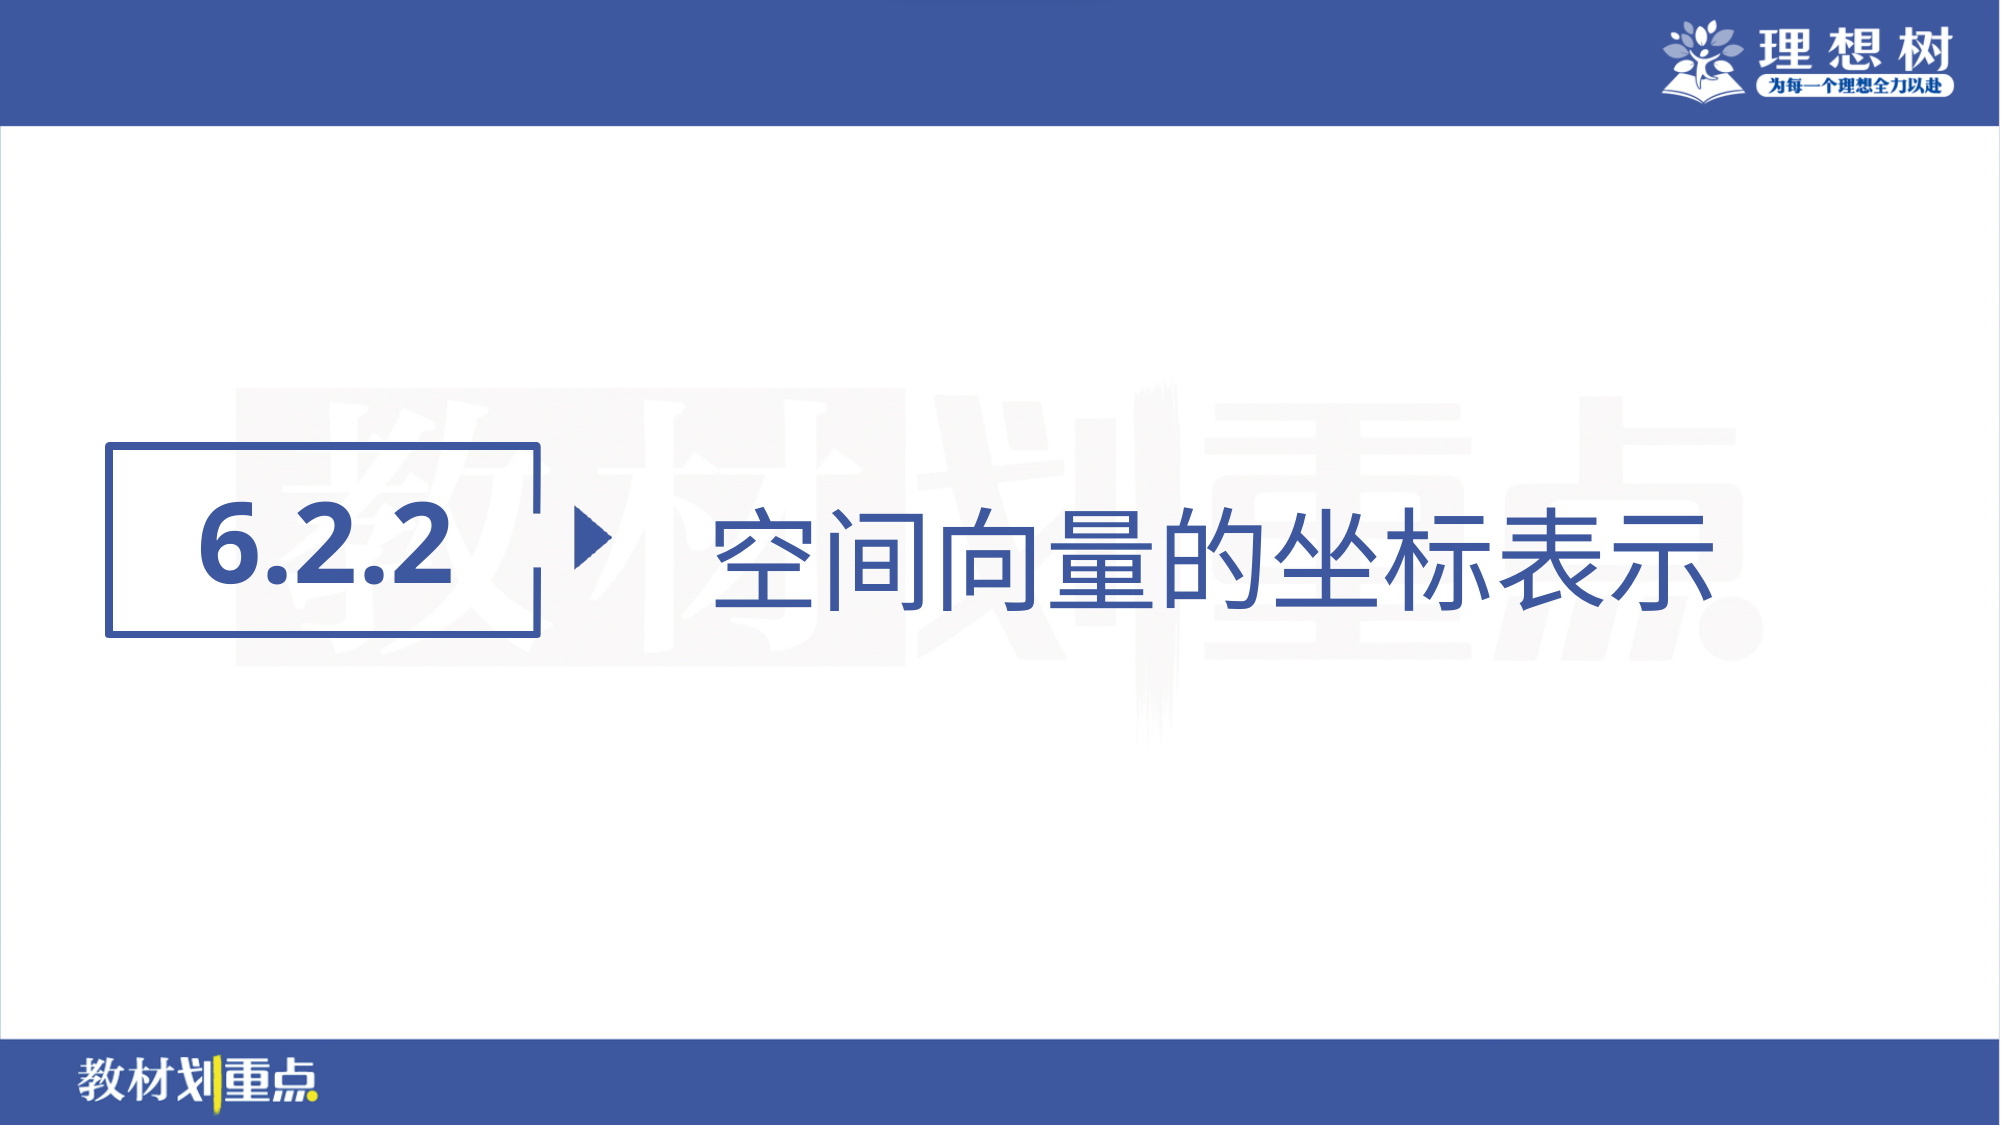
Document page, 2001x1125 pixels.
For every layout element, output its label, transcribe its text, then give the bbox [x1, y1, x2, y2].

picture [0, 0, 2000, 1125]
text_box 空间向量的坐标表示 [708, 424, 1967, 635]
